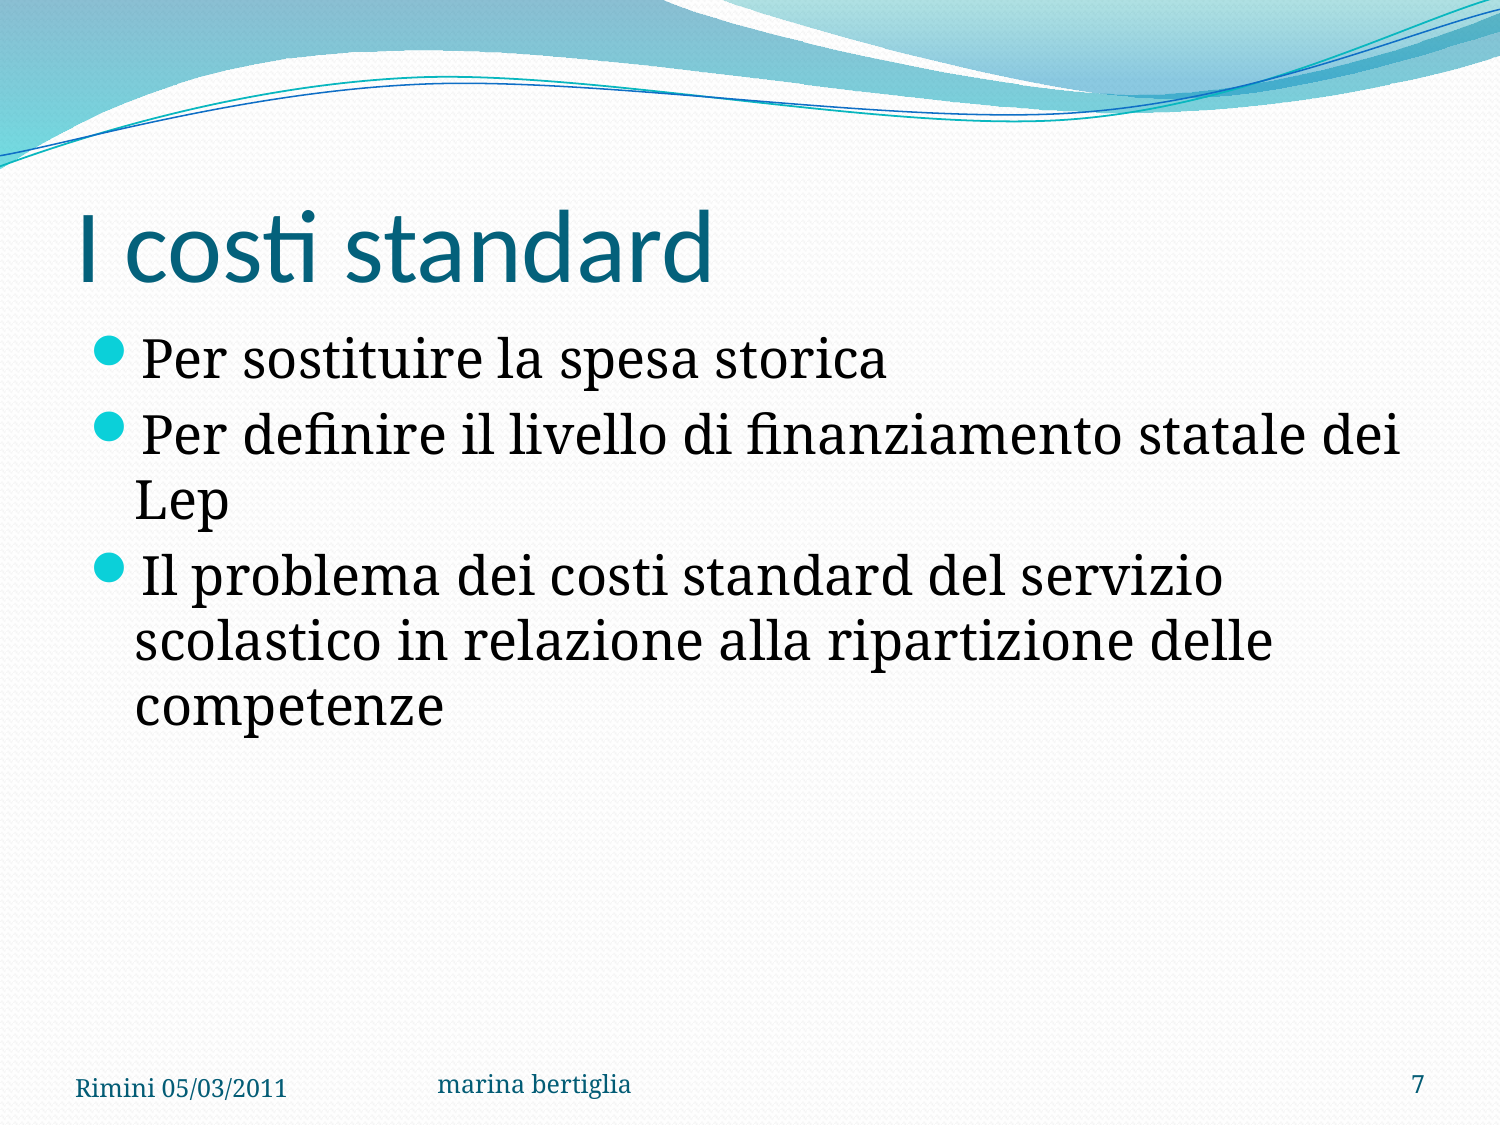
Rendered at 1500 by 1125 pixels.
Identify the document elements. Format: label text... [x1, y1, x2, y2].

list Per sostituire la spesa storica Per definire il livello di finanziamento statale dei Lep Il problema dei costi standard del servizio scolastico in relazione alla ripartizione delle competenze [75, 317, 1425, 1038]
slide_number 7 [1299, 1042, 1425, 1103]
footer marina bertiglia [437, 1042, 988, 1103]
title I costi standard [75, 115, 1425, 303]
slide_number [75, 1042, 425, 1103]
